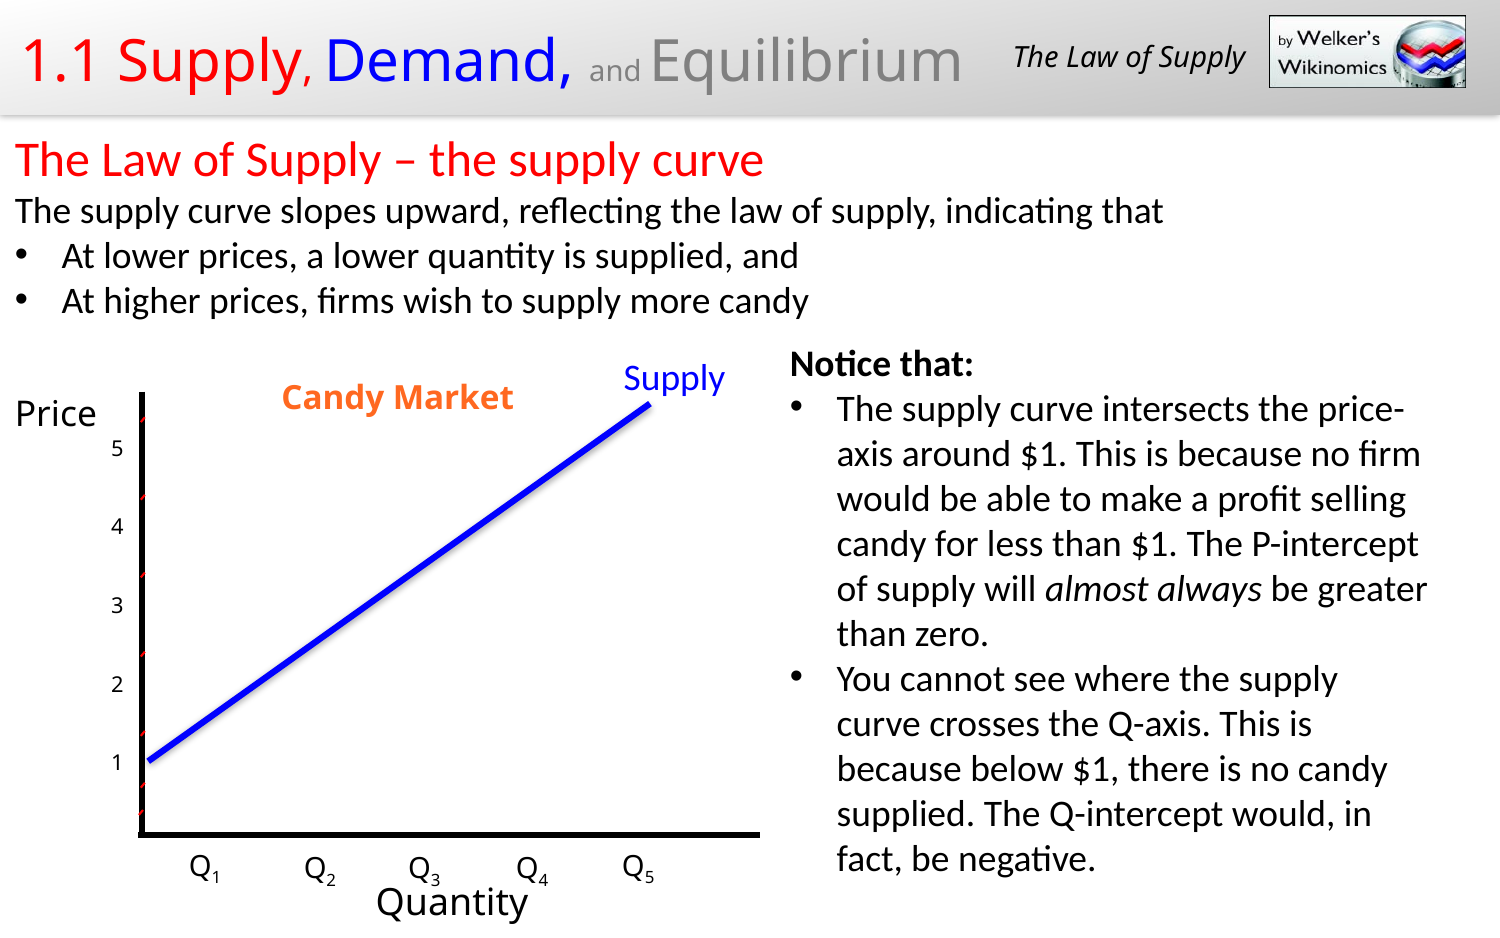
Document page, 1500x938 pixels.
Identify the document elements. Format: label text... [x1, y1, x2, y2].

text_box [0, 0, 1500, 115]
text_box Notice that: The supply curve intersects the price-axis around $1. This is because no firm would be able to make a profit selling candy for less than $1. The P-intercept of supply will almost always be greater than zero. You cannot see where the supply curve crosses the Q-axis. This is because below $1, there is no candy supplied. The Q-intercept would, in fact, be negative. [774, 331, 1445, 886]
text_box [0, 345, 760, 932]
text_box The Law of Supply – the supply curve The supply curve slopes upward, reflecting the law of supply, indicating that At lower prices, a lower quantity is supplied, and At higher prices, firms wish to supply more candy [0, 123, 1445, 329]
